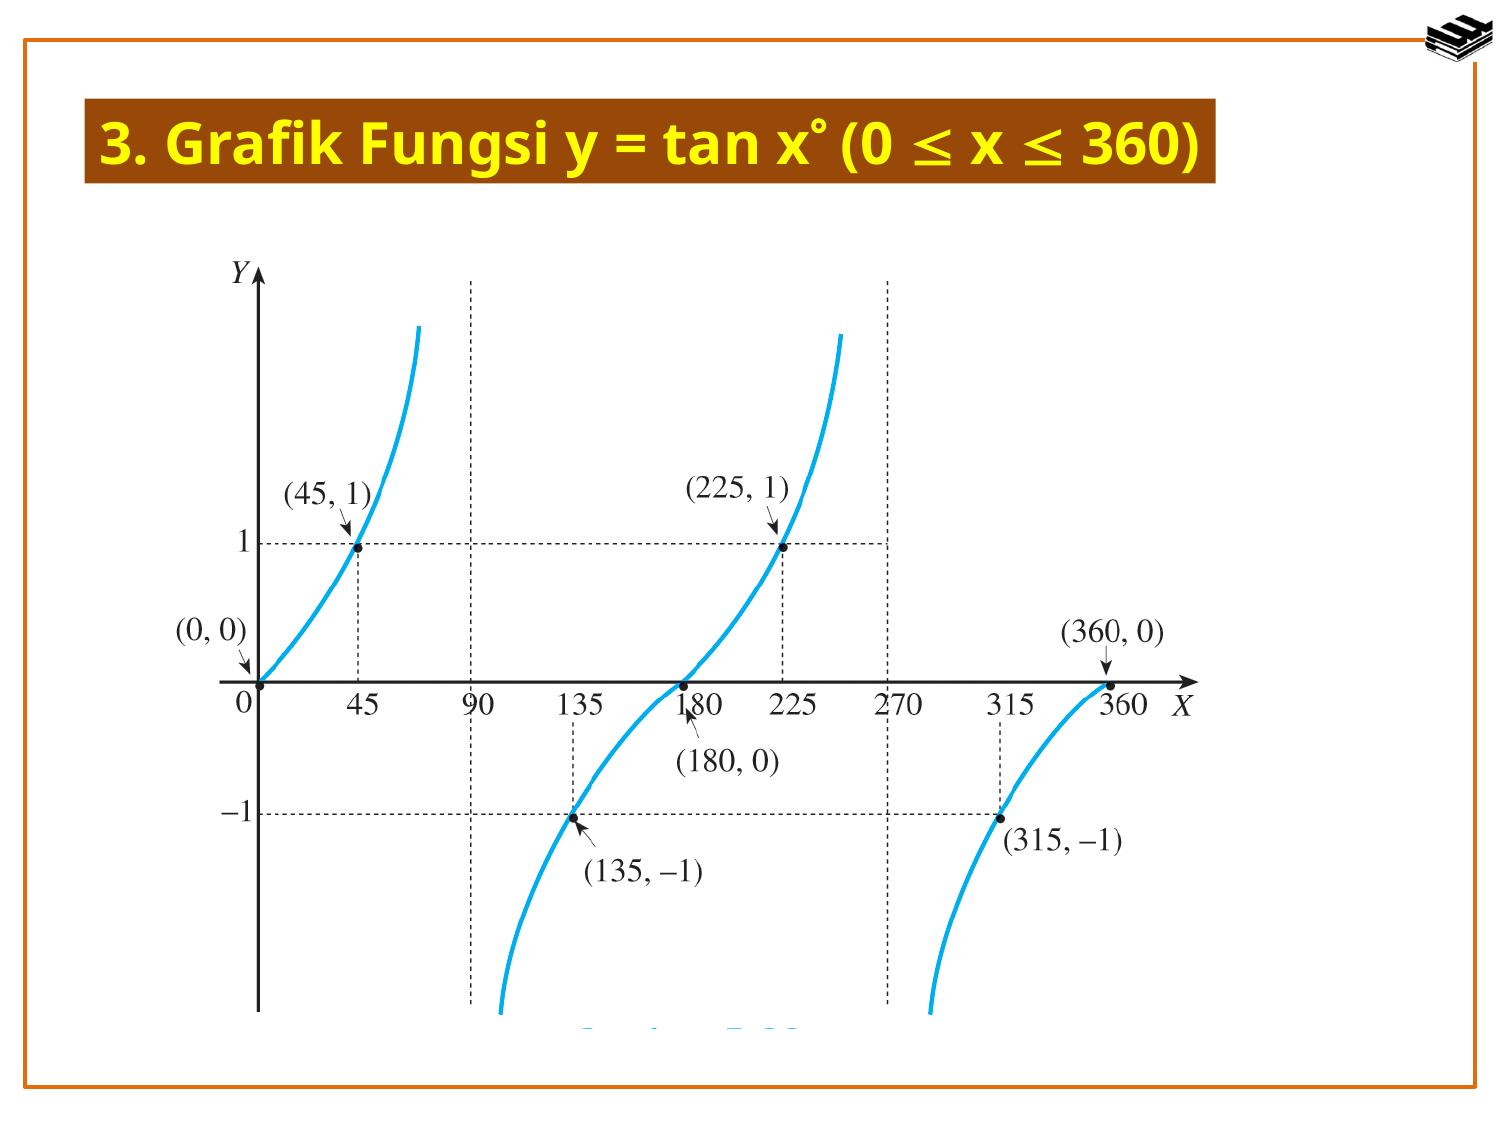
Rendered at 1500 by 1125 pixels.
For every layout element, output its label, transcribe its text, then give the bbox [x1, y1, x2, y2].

text_box 3. Grafik Fungsi y = tan x (0  x  360) [84, 98, 1216, 184]
picture [1425, 11, 1493, 62]
picture [170, 255, 1223, 1029]
